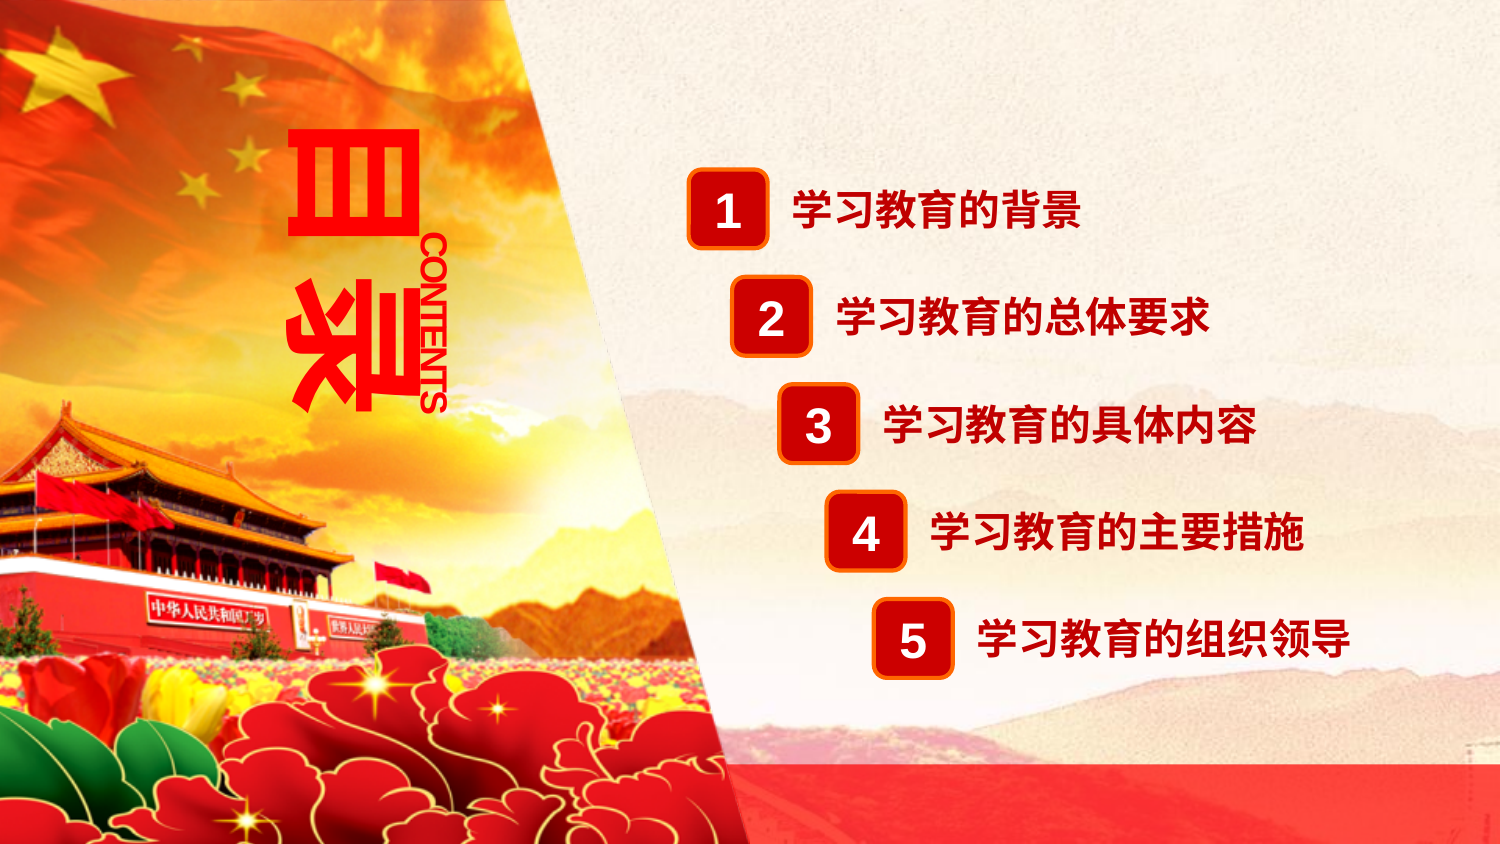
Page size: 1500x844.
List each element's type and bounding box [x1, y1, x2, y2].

text_box [779, 384, 1276, 464]
text_box [245, 93, 466, 438]
text_box [873, 598, 1370, 679]
text_box [731, 276, 1228, 356]
text_box [688, 169, 1101, 249]
picture [0, 0, 1500, 844]
text_box [826, 491, 1323, 571]
